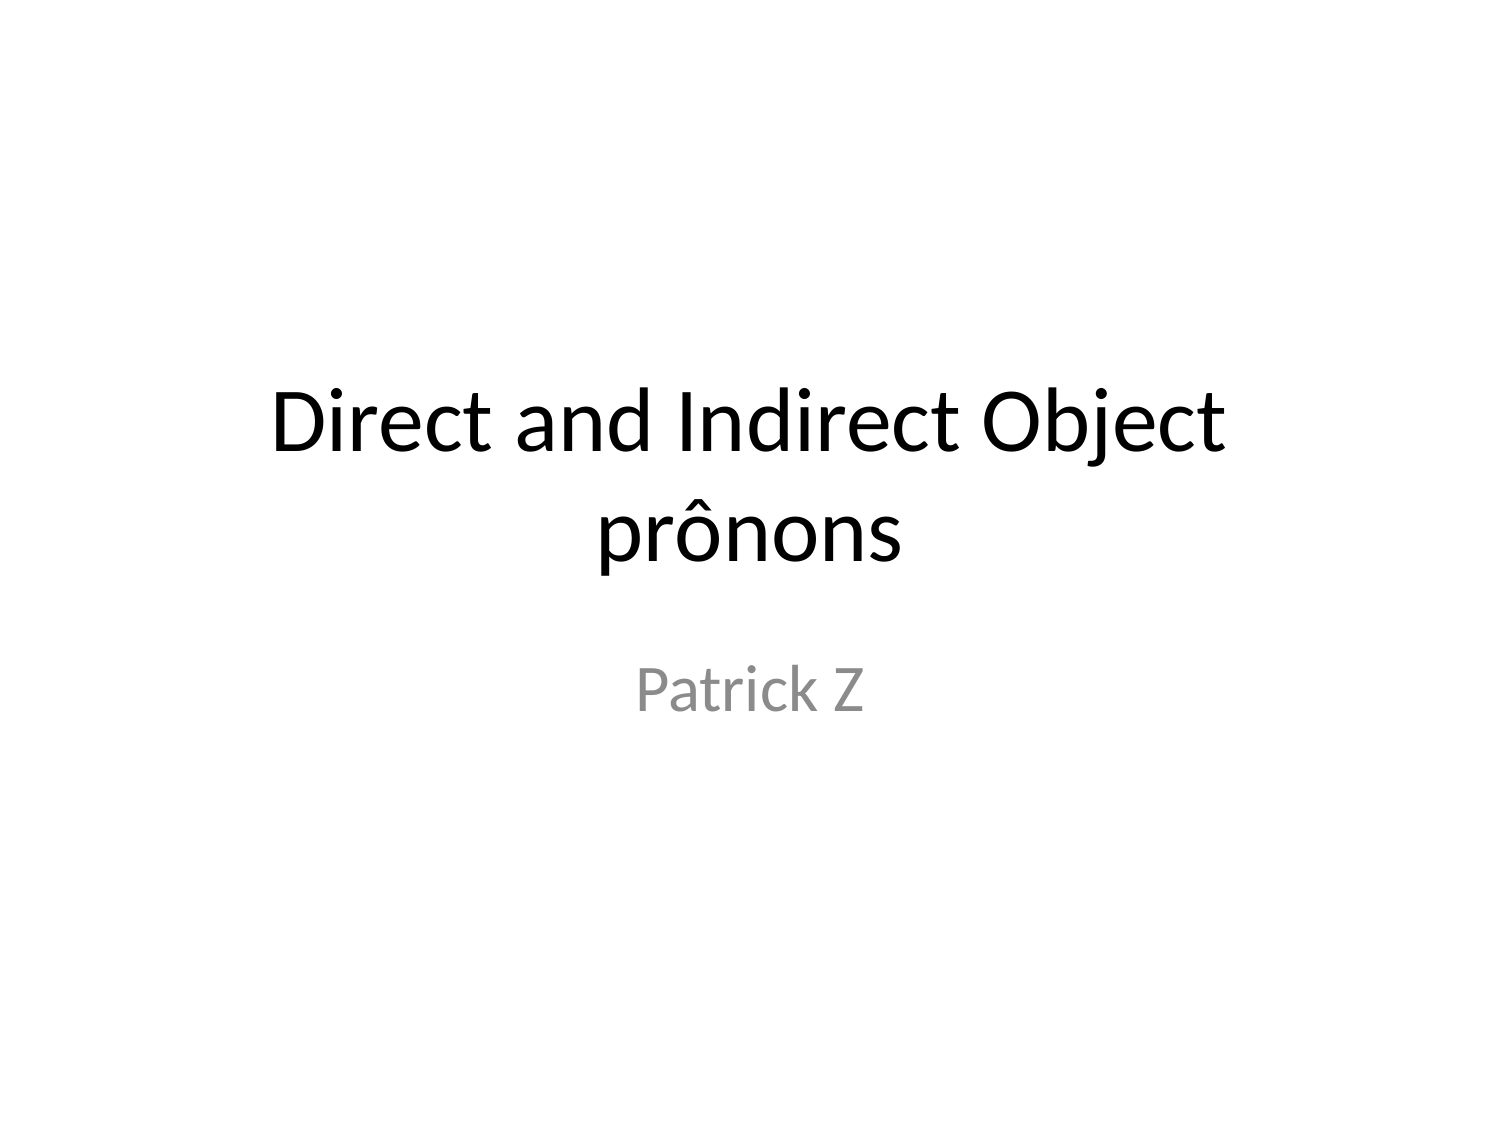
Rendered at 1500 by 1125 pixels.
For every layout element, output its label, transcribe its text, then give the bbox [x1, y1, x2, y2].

subtitle Patrick Z [225, 637, 1275, 925]
title Direct and Indirect Object prônons [112, 349, 1388, 591]
